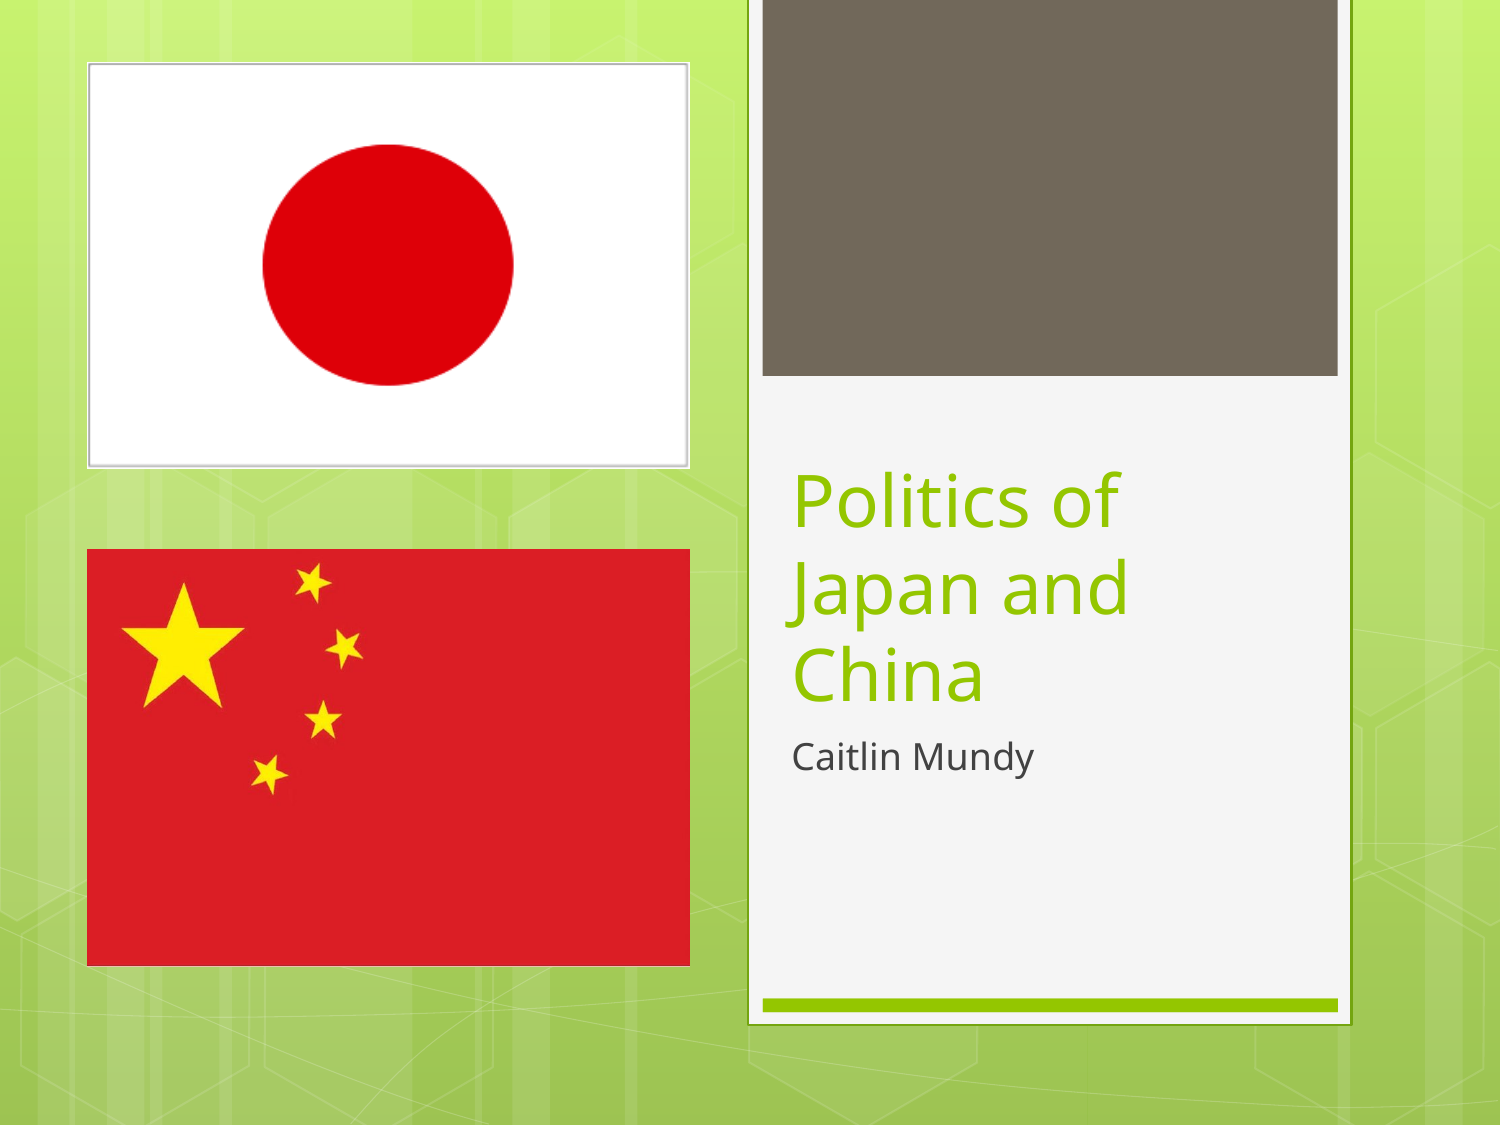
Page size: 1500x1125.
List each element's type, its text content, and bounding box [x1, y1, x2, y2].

title Politics of Japan and China [776, 444, 1320, 724]
picture [87, 549, 690, 968]
subtitle Caitlin Mundy [776, 725, 1320, 933]
picture [87, 62, 690, 469]
